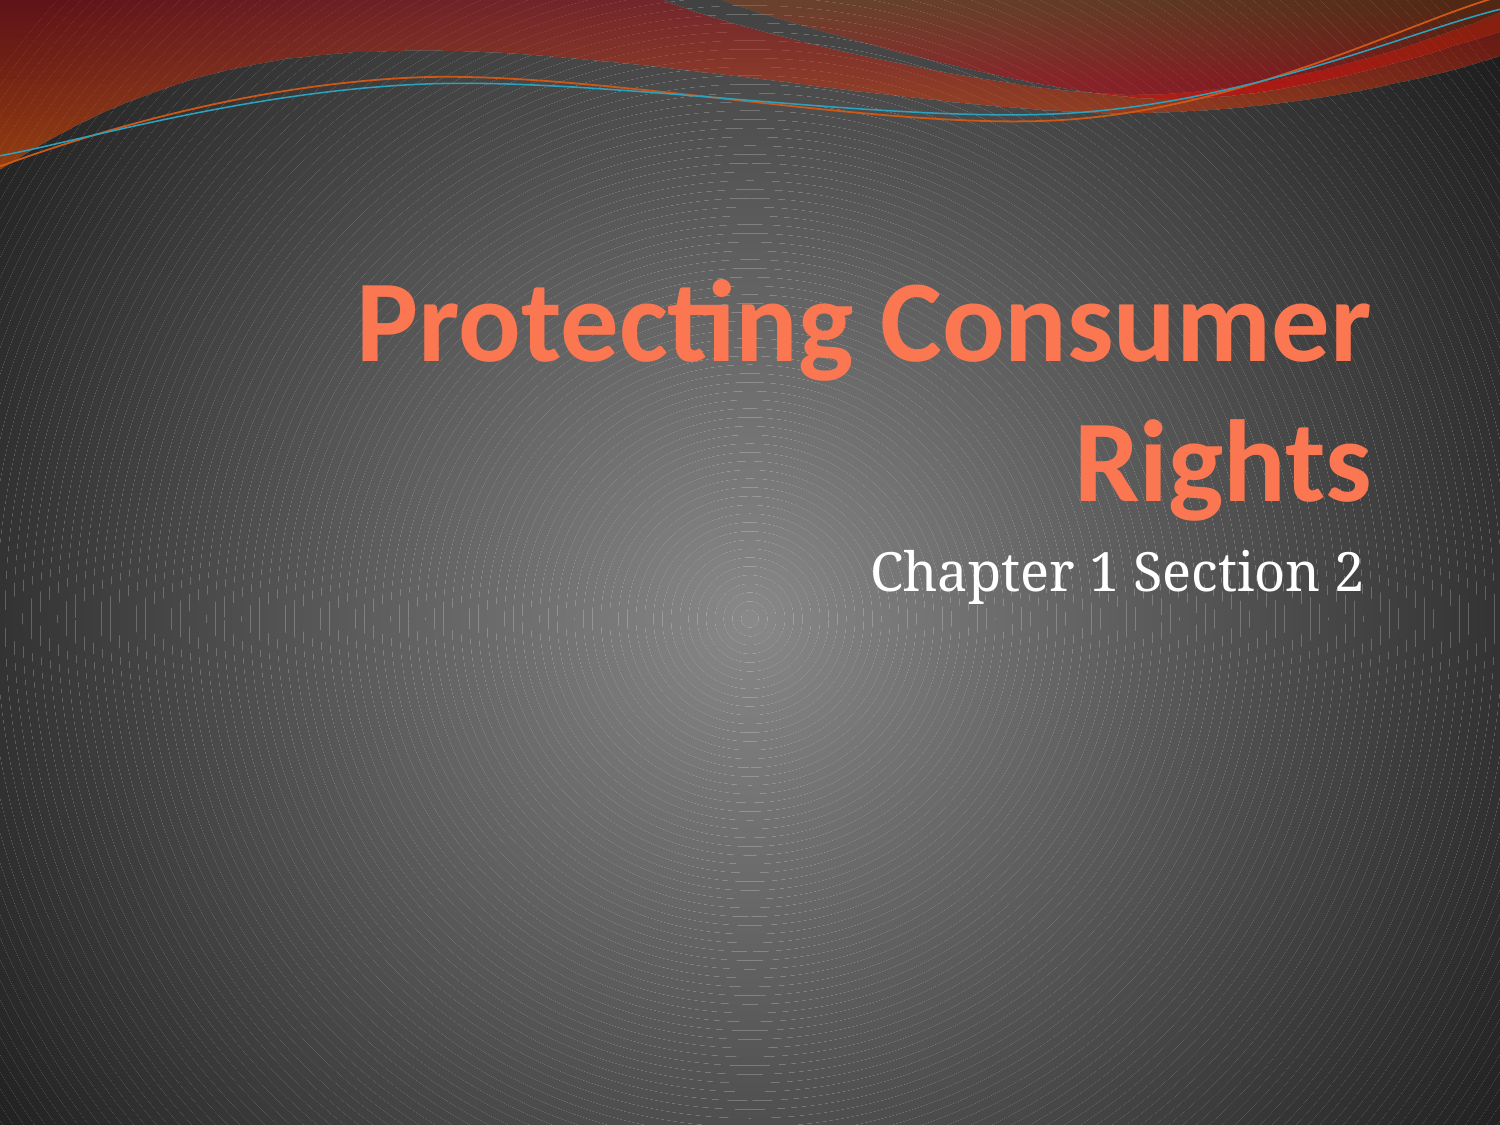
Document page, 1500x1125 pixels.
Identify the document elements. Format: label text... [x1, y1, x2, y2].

title Protecting Consumer Rights [87, 224, 1376, 525]
subtitle Chapter 1 Section 2 [87, 529, 1376, 818]
